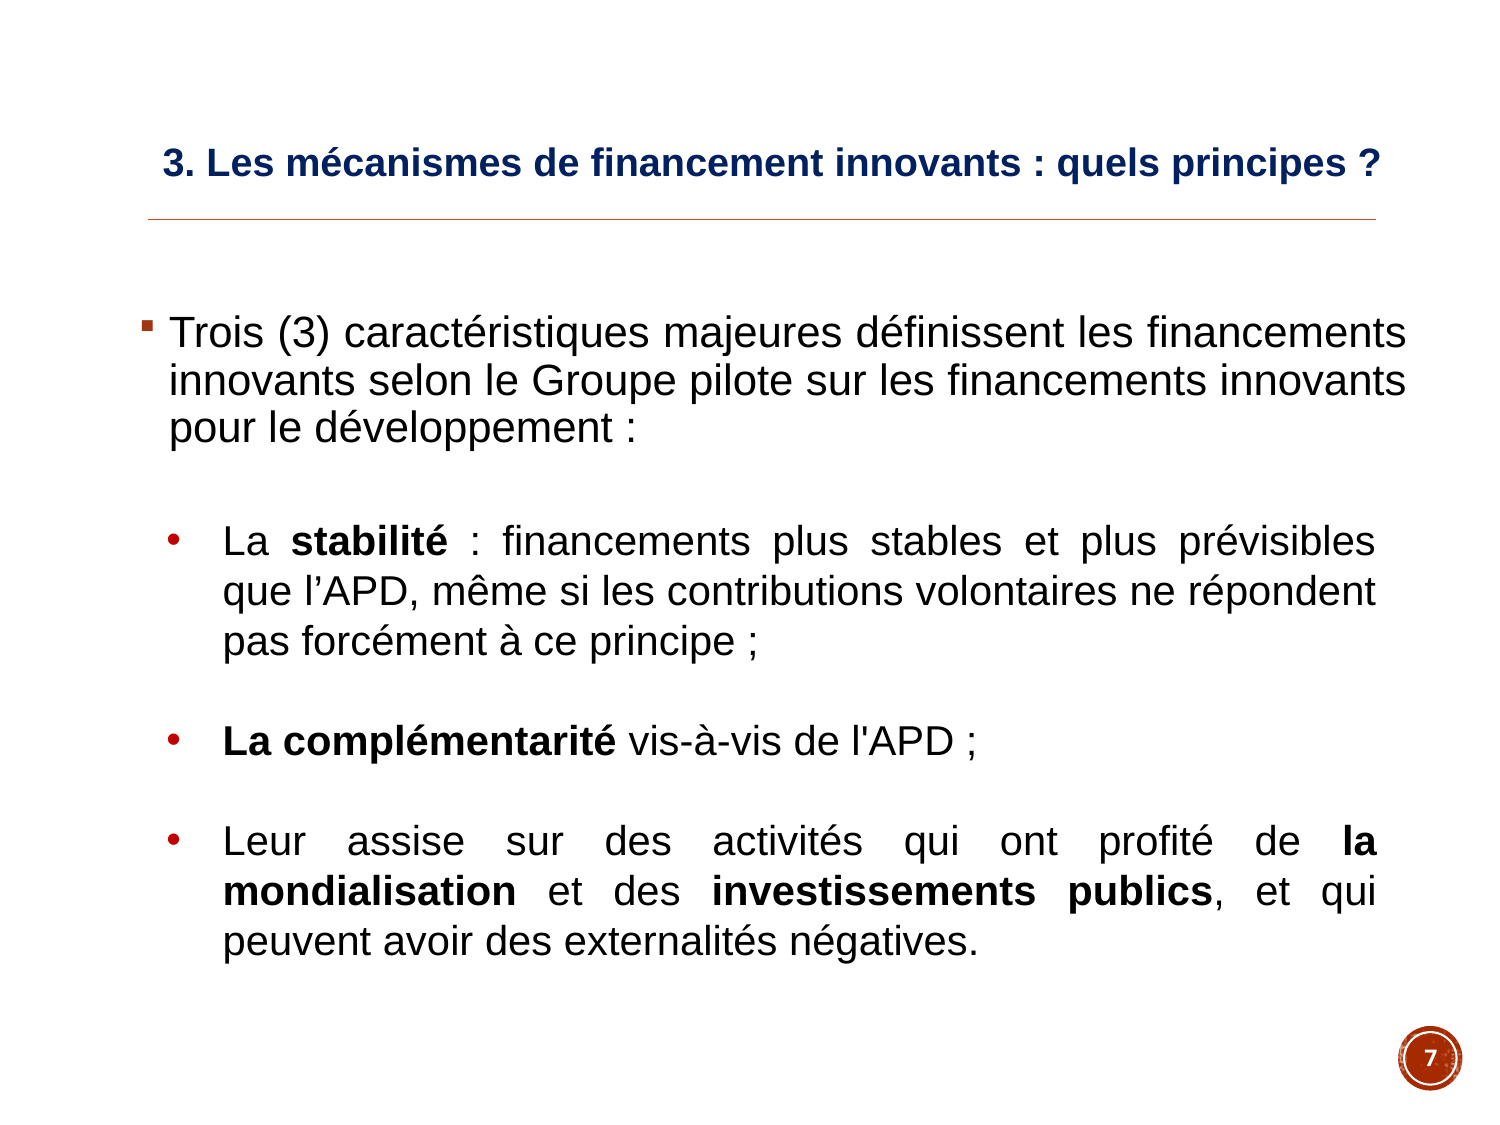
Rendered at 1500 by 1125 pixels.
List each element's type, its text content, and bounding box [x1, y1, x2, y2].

title 3. Les mécanismes de financement innovants : quels principes ? [147, 113, 1447, 219]
slide_number 7 [1391, 1028, 1471, 1089]
list Trois (3) caractéristiques majeures définissent les financements innovants selon le Groupe pilote sur les financements innovants pour le développement : [123, 302, 1424, 480]
text_box La stabilité : financements plus stables et plus prévisibles que l’APD, même si les contributions volontaires ne répondent pas forcément à ce principe ; La complémentarité vis-à-vis de l'APD ; Leur assise sur des activités qui ont profité de la mondialisation et des investissements publics, et qui peuvent avoir des externalités négatives. [76, 506, 1392, 972]
